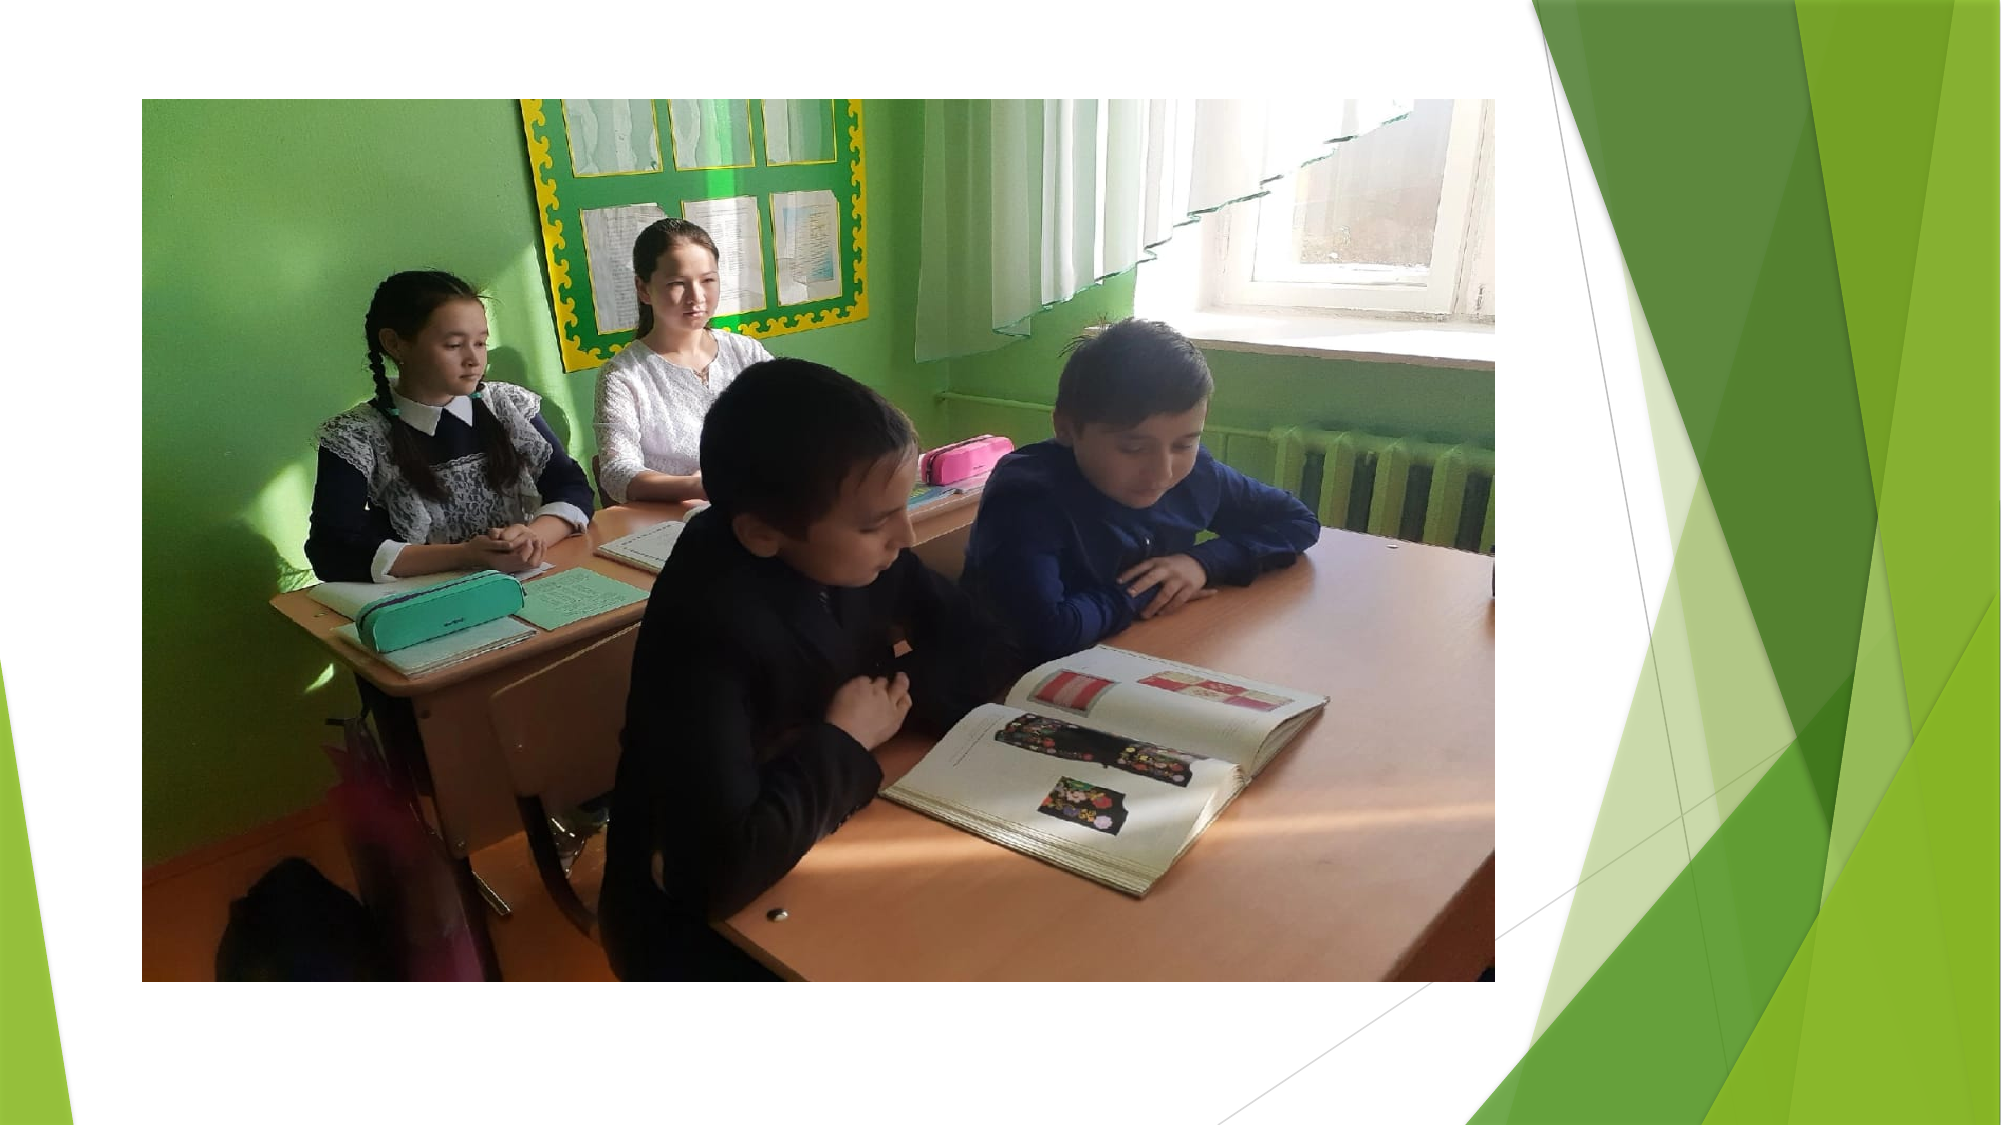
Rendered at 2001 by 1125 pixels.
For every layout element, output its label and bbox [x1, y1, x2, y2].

list [141, 99, 1495, 983]
